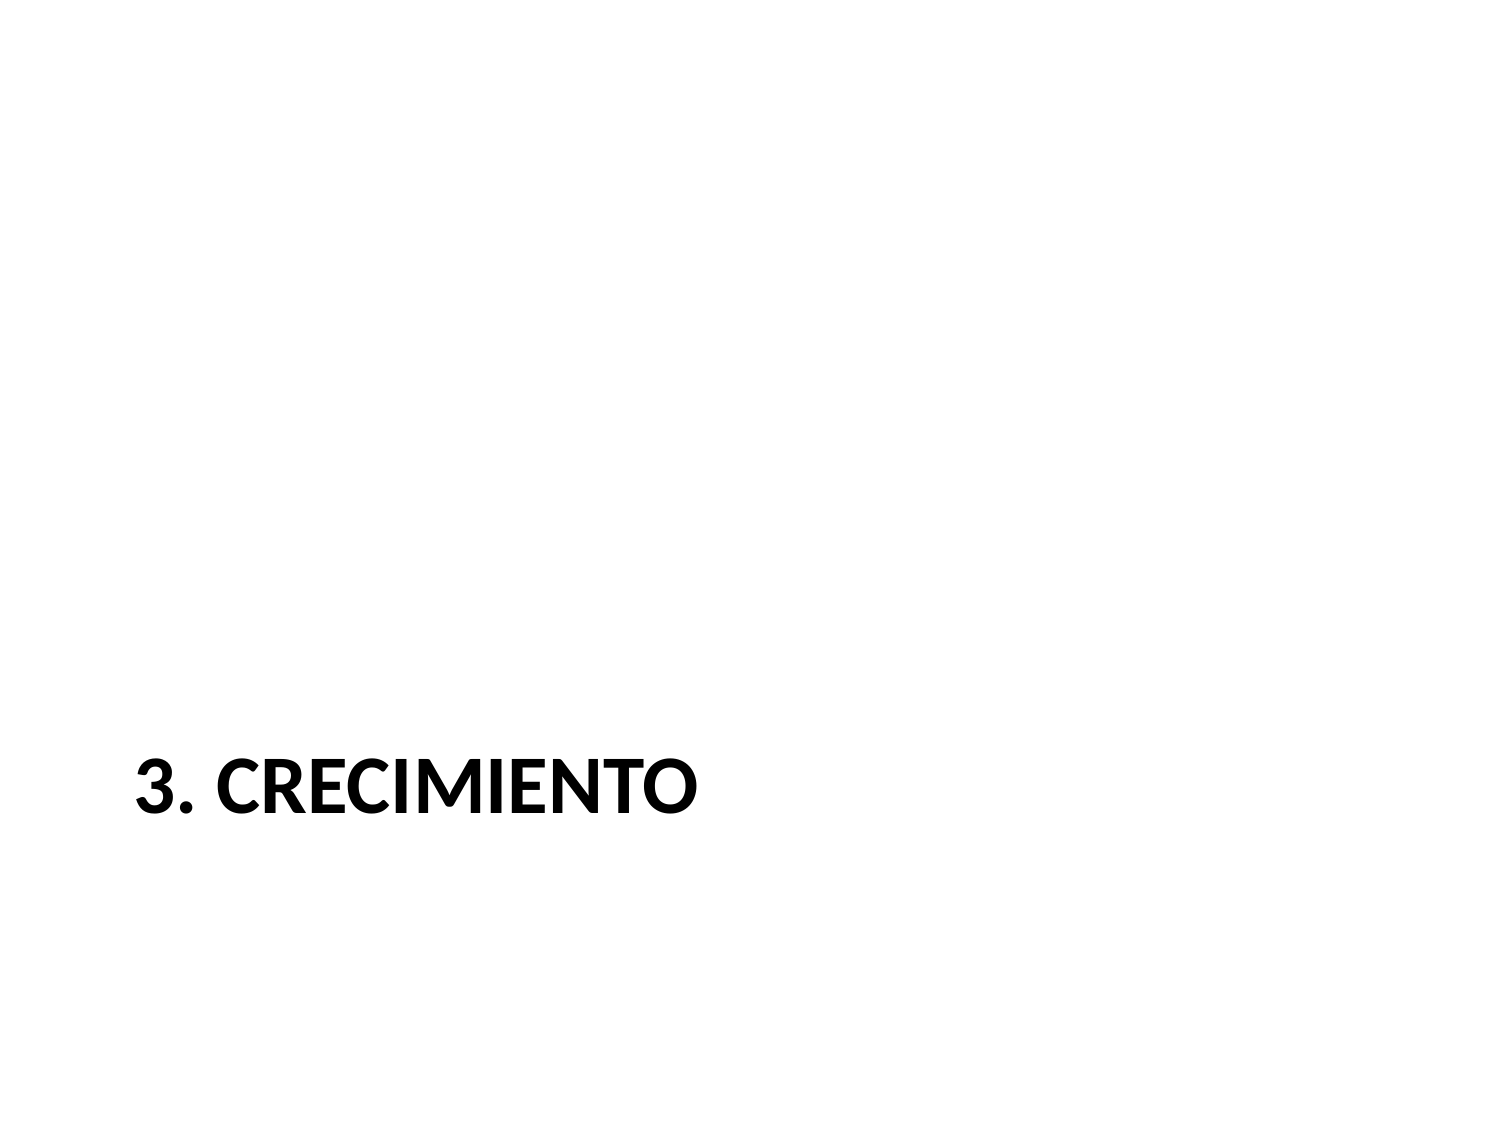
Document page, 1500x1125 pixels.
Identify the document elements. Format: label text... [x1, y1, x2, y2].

title 3. Crecimiento [118, 722, 1394, 947]
